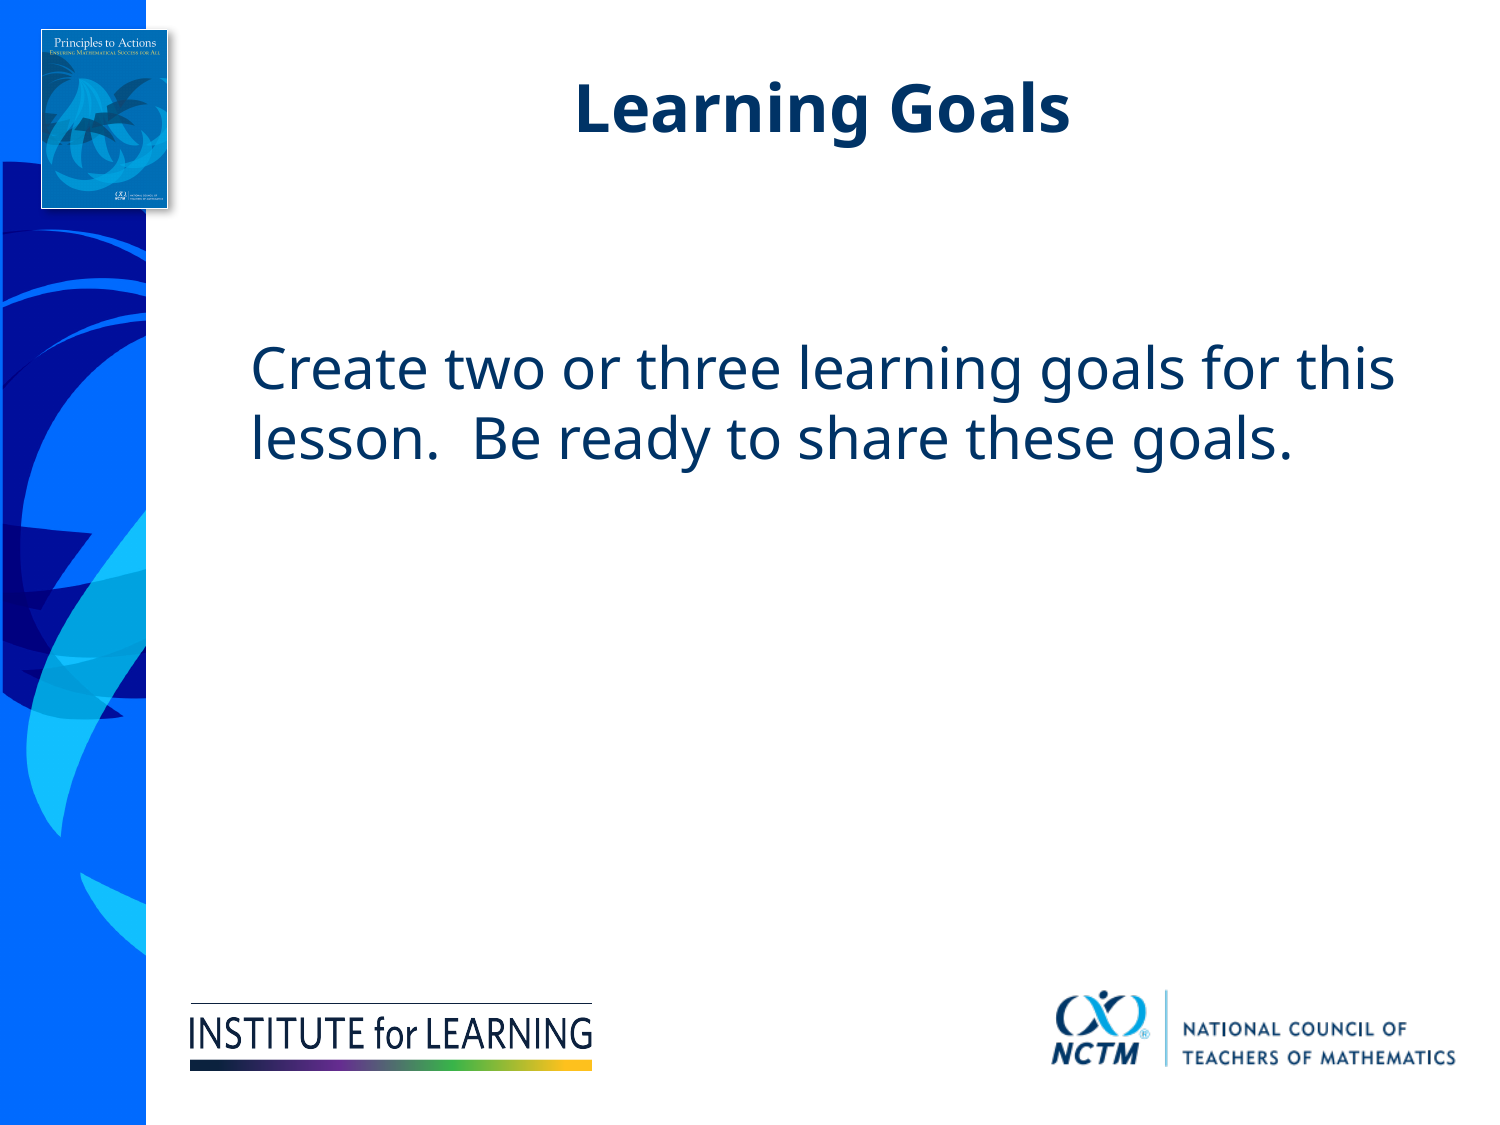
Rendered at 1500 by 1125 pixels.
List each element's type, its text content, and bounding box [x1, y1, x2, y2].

picture [190, 1003, 592, 1072]
text_box Learning Goals [178, 52, 1500, 159]
picture [0, 0, 168, 1125]
text_box Create two or three learning goals for this lesson. Be ready to share these goals. [235, 324, 1474, 1087]
picture [1034, 969, 1474, 1085]
